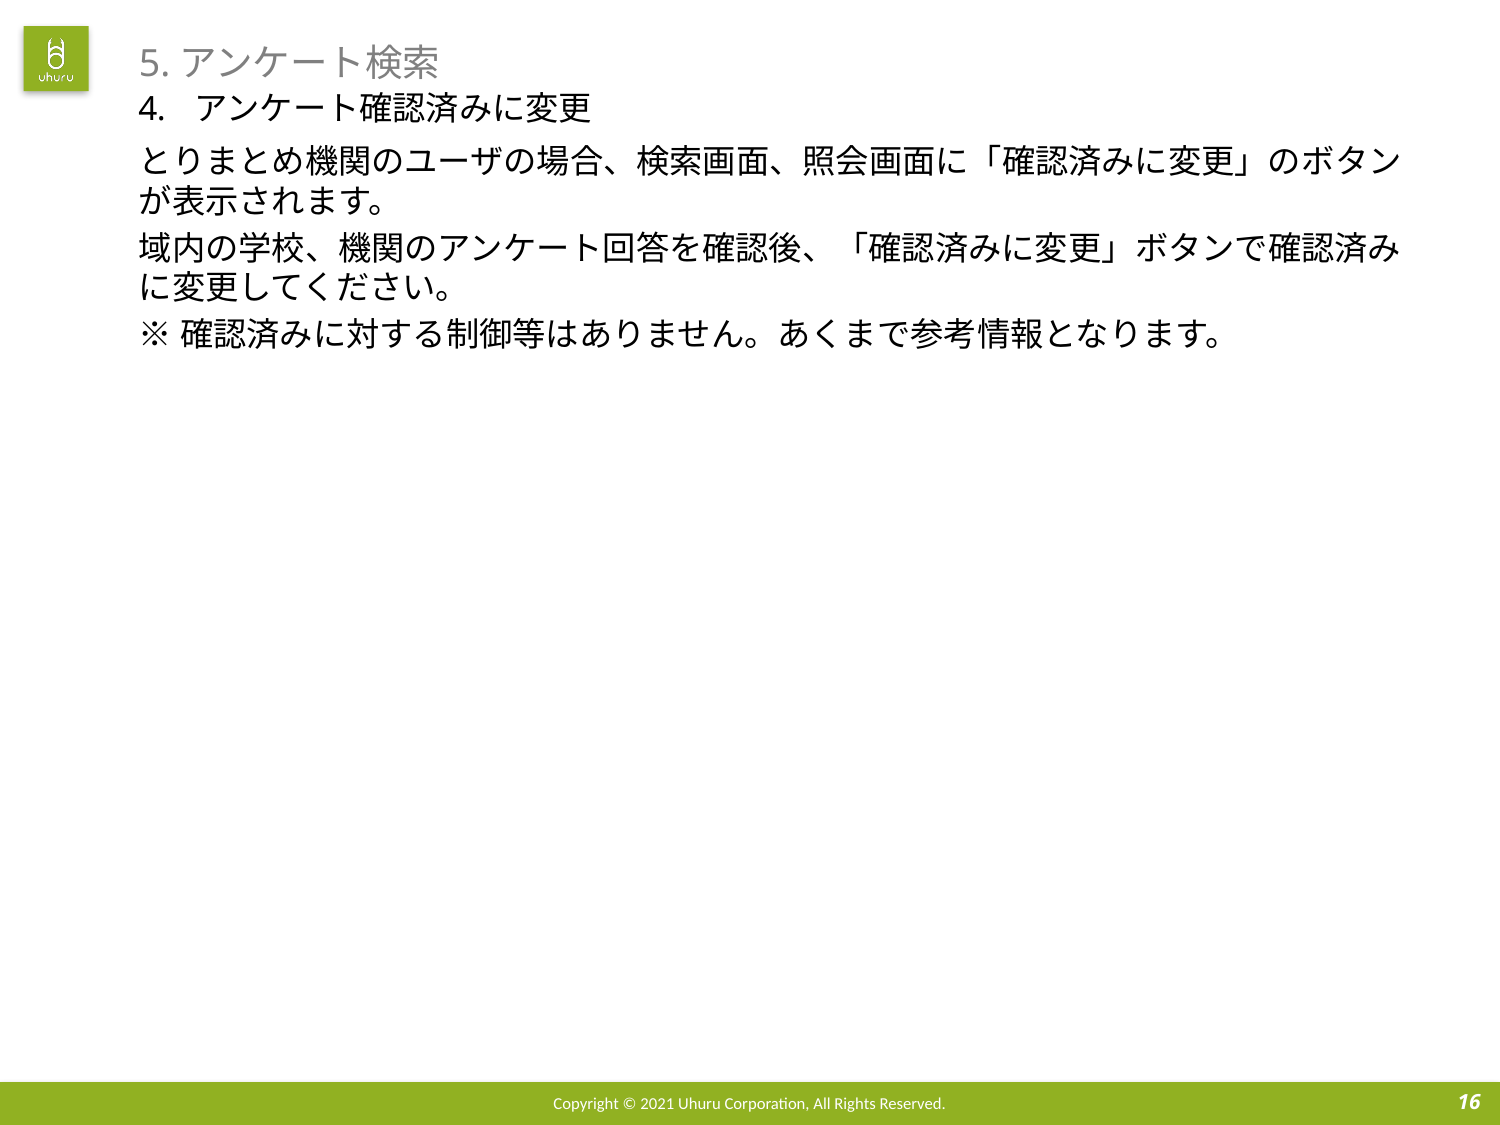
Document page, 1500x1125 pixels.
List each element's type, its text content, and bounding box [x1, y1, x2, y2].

list とりまとめ機関のユーザの場合、検索画面、照会画面に「確認済みに変更」のボタンが表示されます。 域内の学校、機関のアンケート回答を確認後、「確認済みに変更」ボタンで確認済みに変更してください。 ※確認済みに対する制御等はありません。あくまで参考情報となります。 [123, 132, 1426, 370]
slide_number 16 [1391, 1088, 1496, 1118]
text_box アンケート確認済みに変更 [123, 79, 656, 135]
picture [23, 25, 89, 92]
title 5.アンケート検索 [123, 4, 1500, 119]
